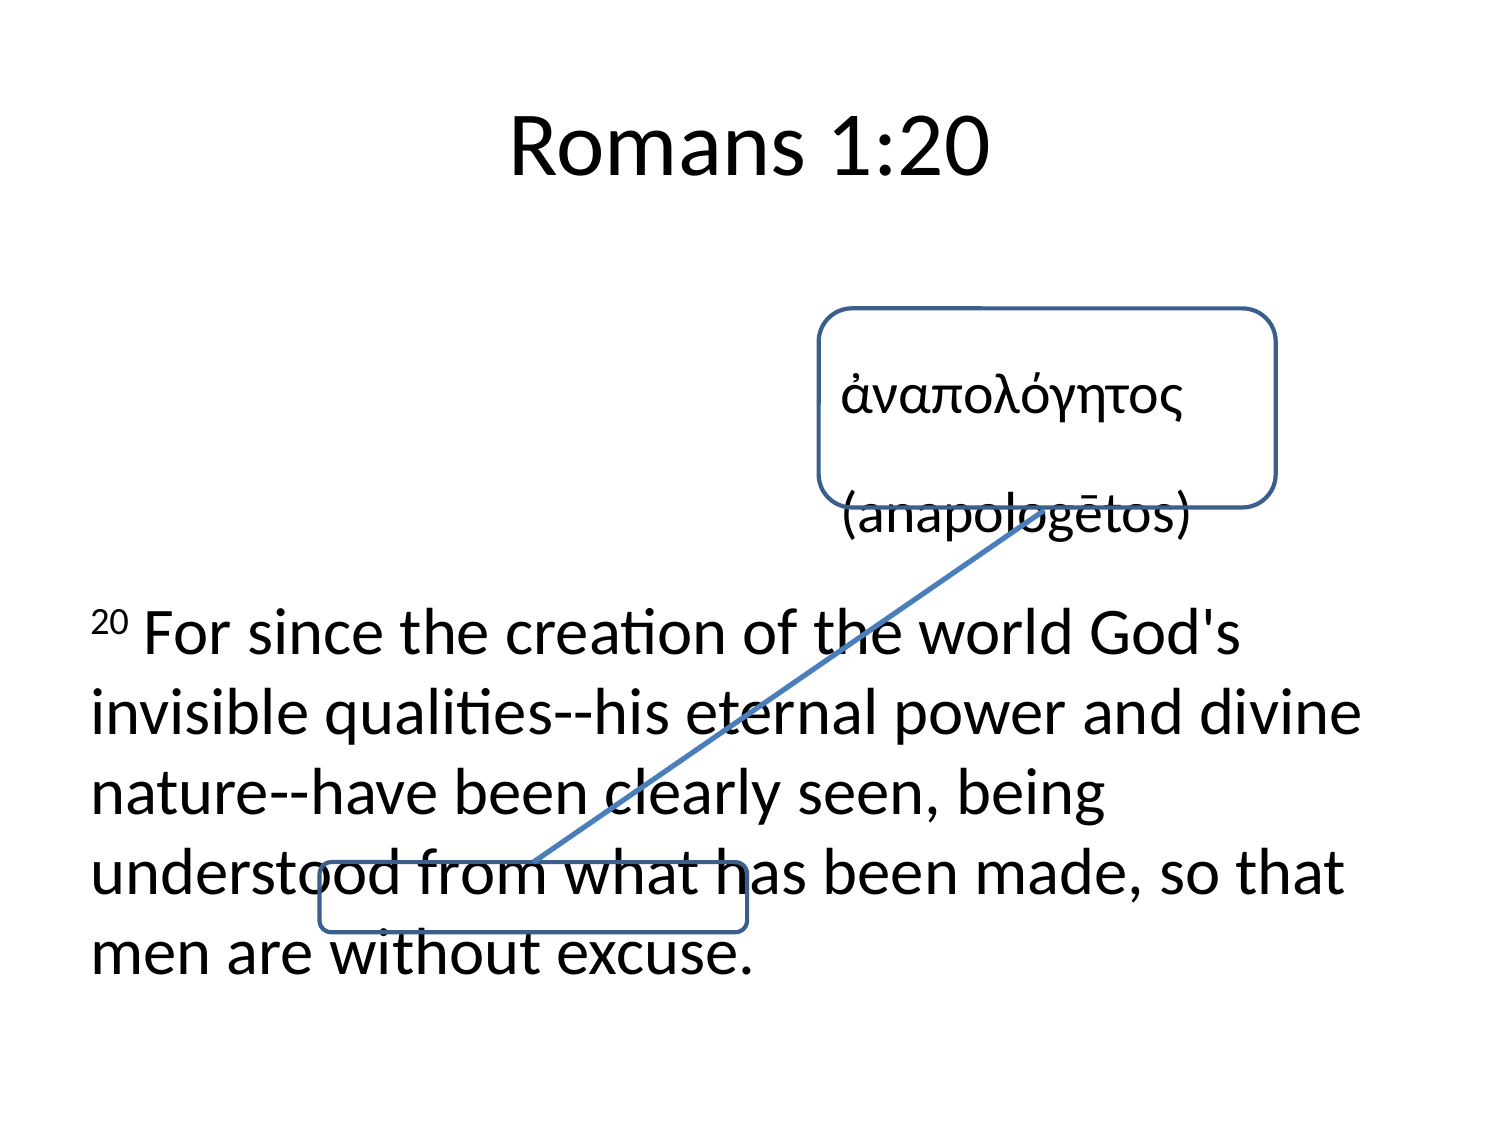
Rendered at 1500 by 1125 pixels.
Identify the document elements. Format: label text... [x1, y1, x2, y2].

text_box [816, 306, 1278, 510]
text_box [317, 859, 750, 935]
title Romans 1:20 [75, 45, 1425, 233]
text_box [533, 509, 1045, 863]
list ἀναπολόγητος (anapologētos) 20 For since the creation of the world God's invisible qualities--his eternal power and divine nature--have been clearly seen, being understood from what has been made, so that men are without excuse. [75, 262, 1425, 1005]
